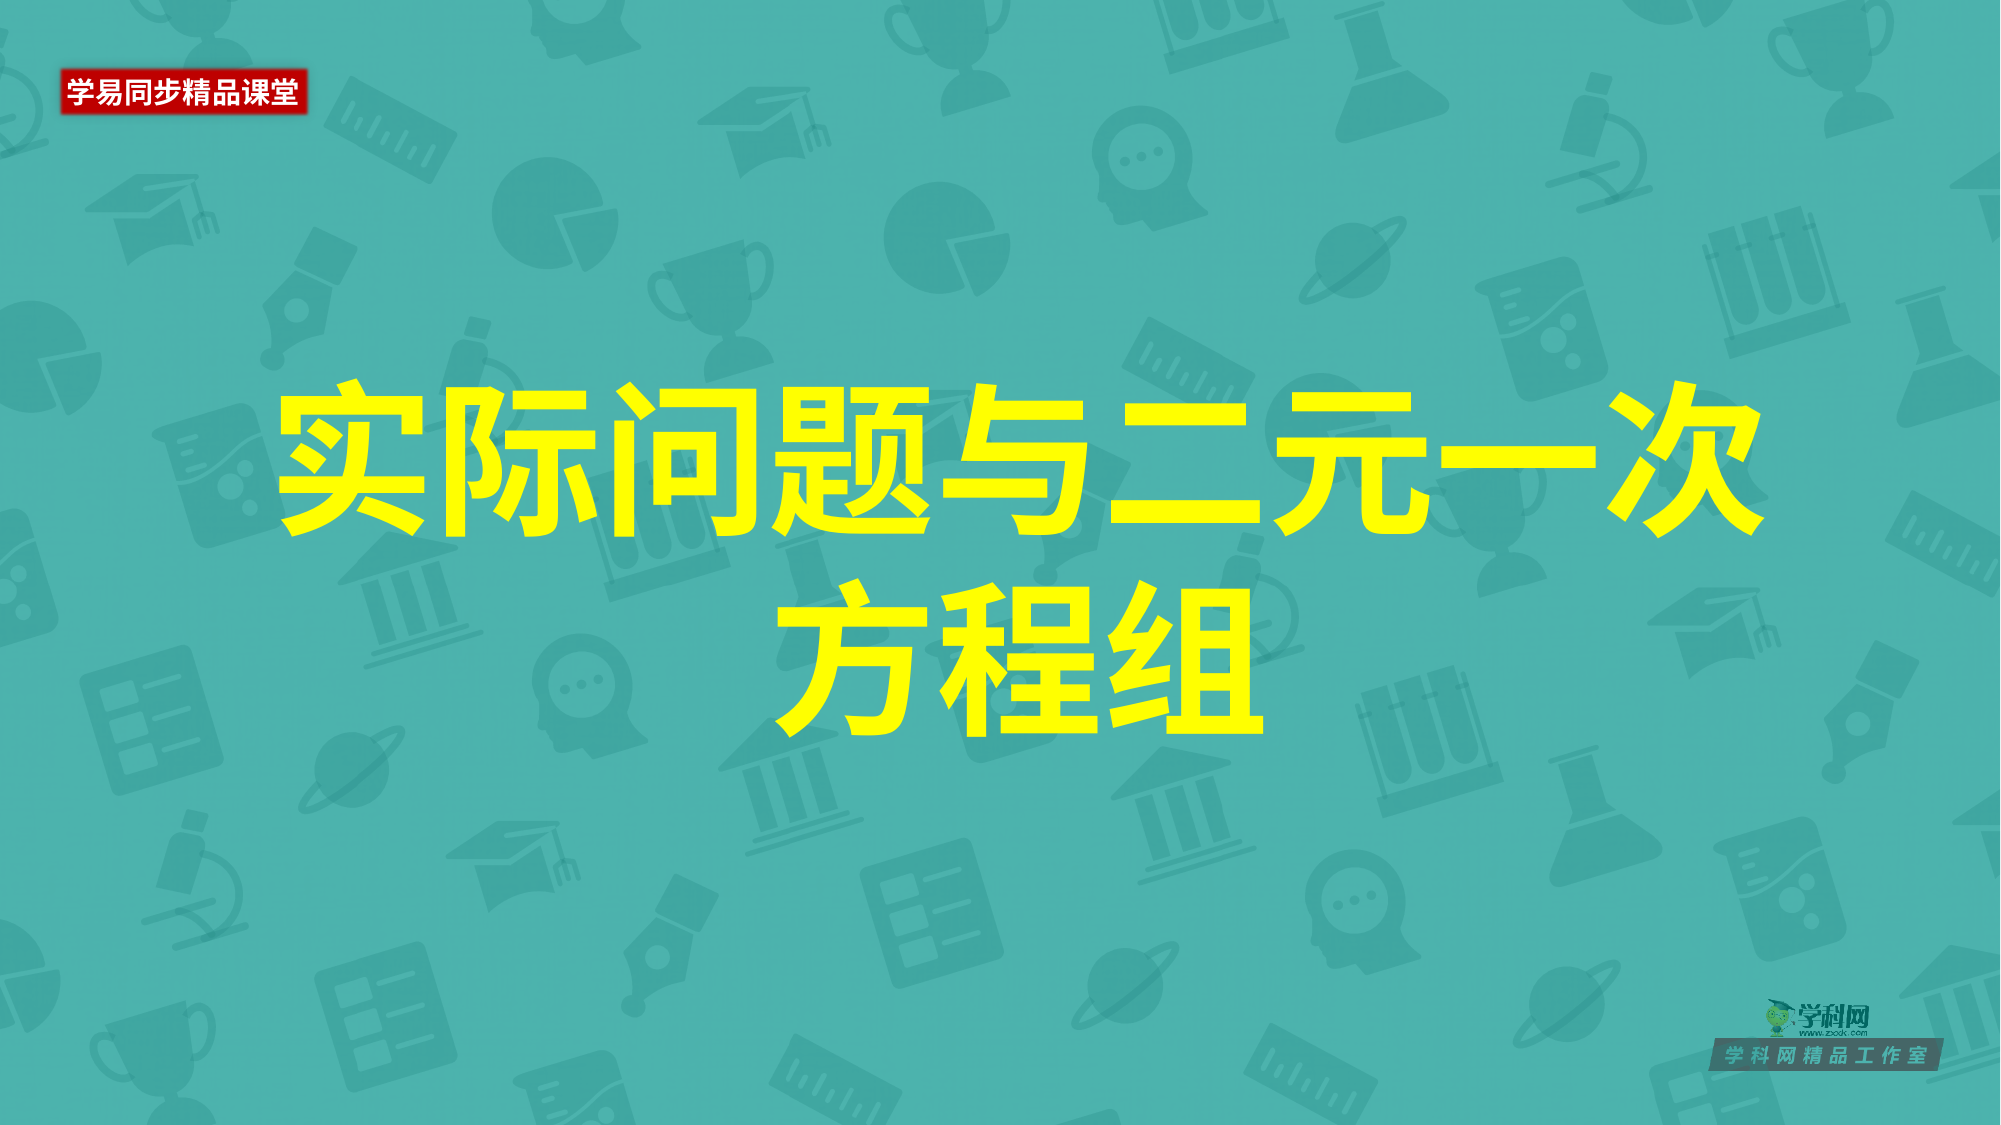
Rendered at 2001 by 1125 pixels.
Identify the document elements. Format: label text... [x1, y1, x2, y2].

text_box 实际问题与二元一次方程组 [185, 348, 1854, 764]
picture [0, 0, 2001, 1125]
text_box 学易同步精品课堂 [63, 71, 305, 112]
